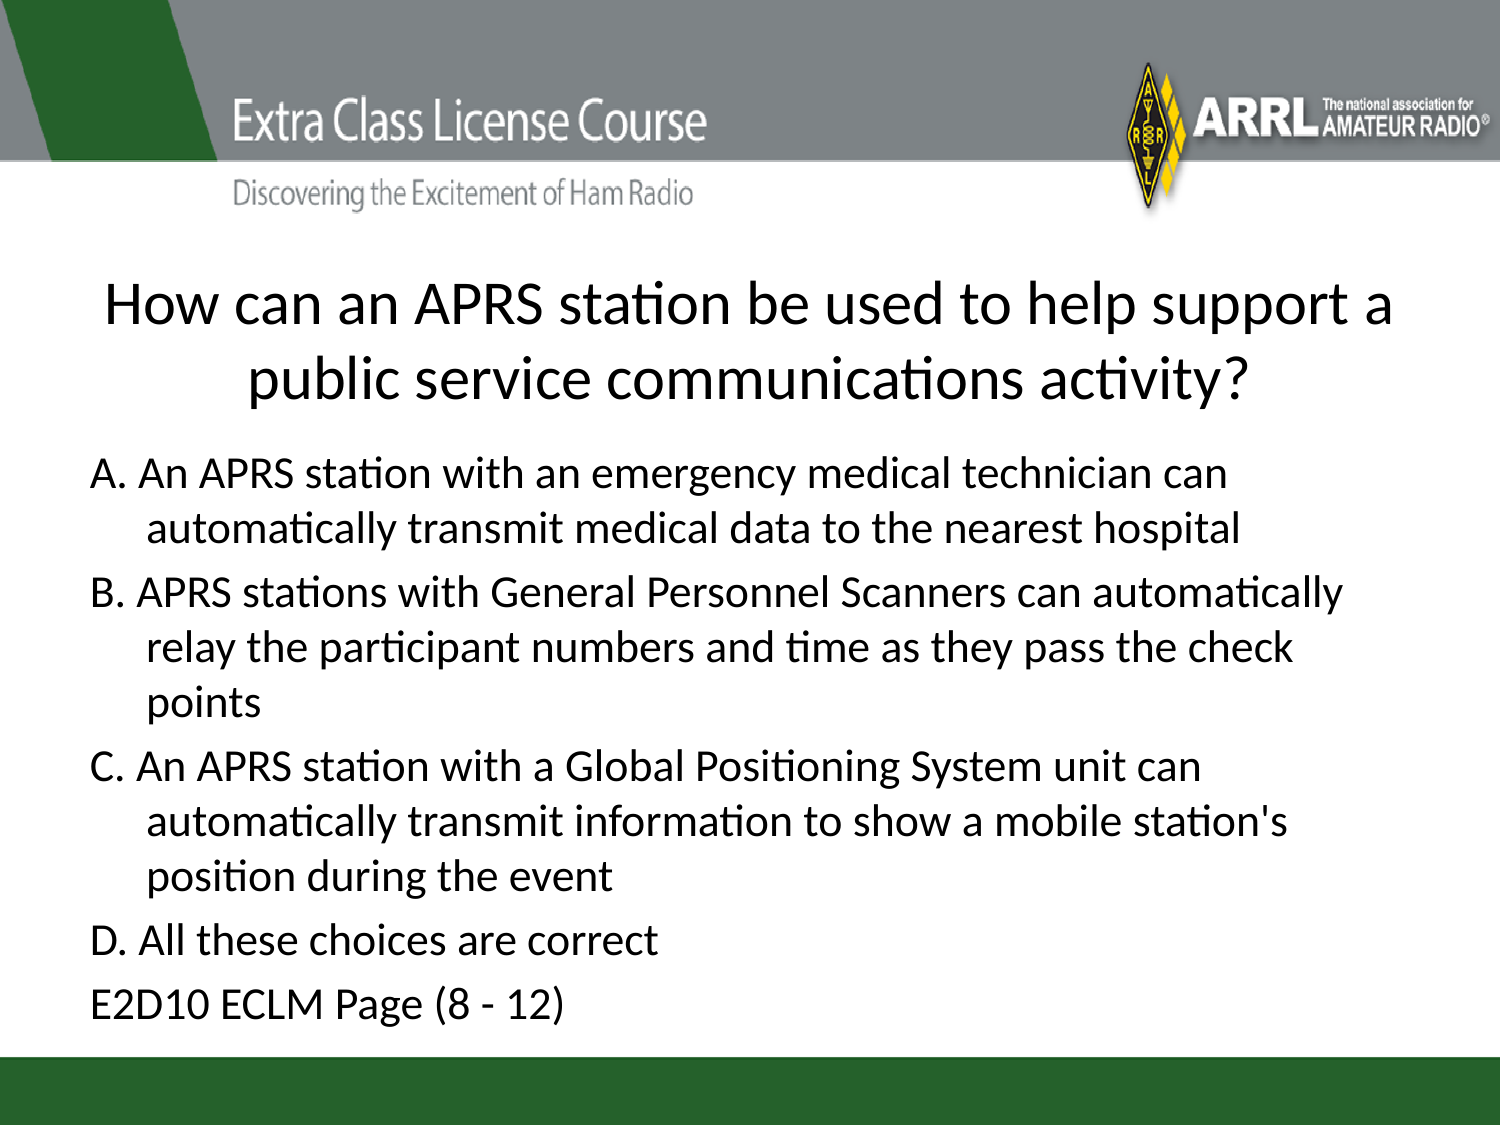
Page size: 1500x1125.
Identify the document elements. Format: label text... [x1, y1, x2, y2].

list A. An APRS station with an emergency medical technician can automatically transmit medical data to the nearest hospital B. APRS stations with General Personnel Scanners can automatically relay the participant numbers and time as they pass the check points C. An APRS station with a Global Positioning System unit can automatically transmit information to show a mobile station's position during the event D. All these choices are correct E2D10 ECLM Page (8 - 12) [75, 435, 1425, 953]
picture [0, 0, 1500, 1125]
title How can an APRS station be used to help support a public service communications activity? [75, 254, 1425, 435]
